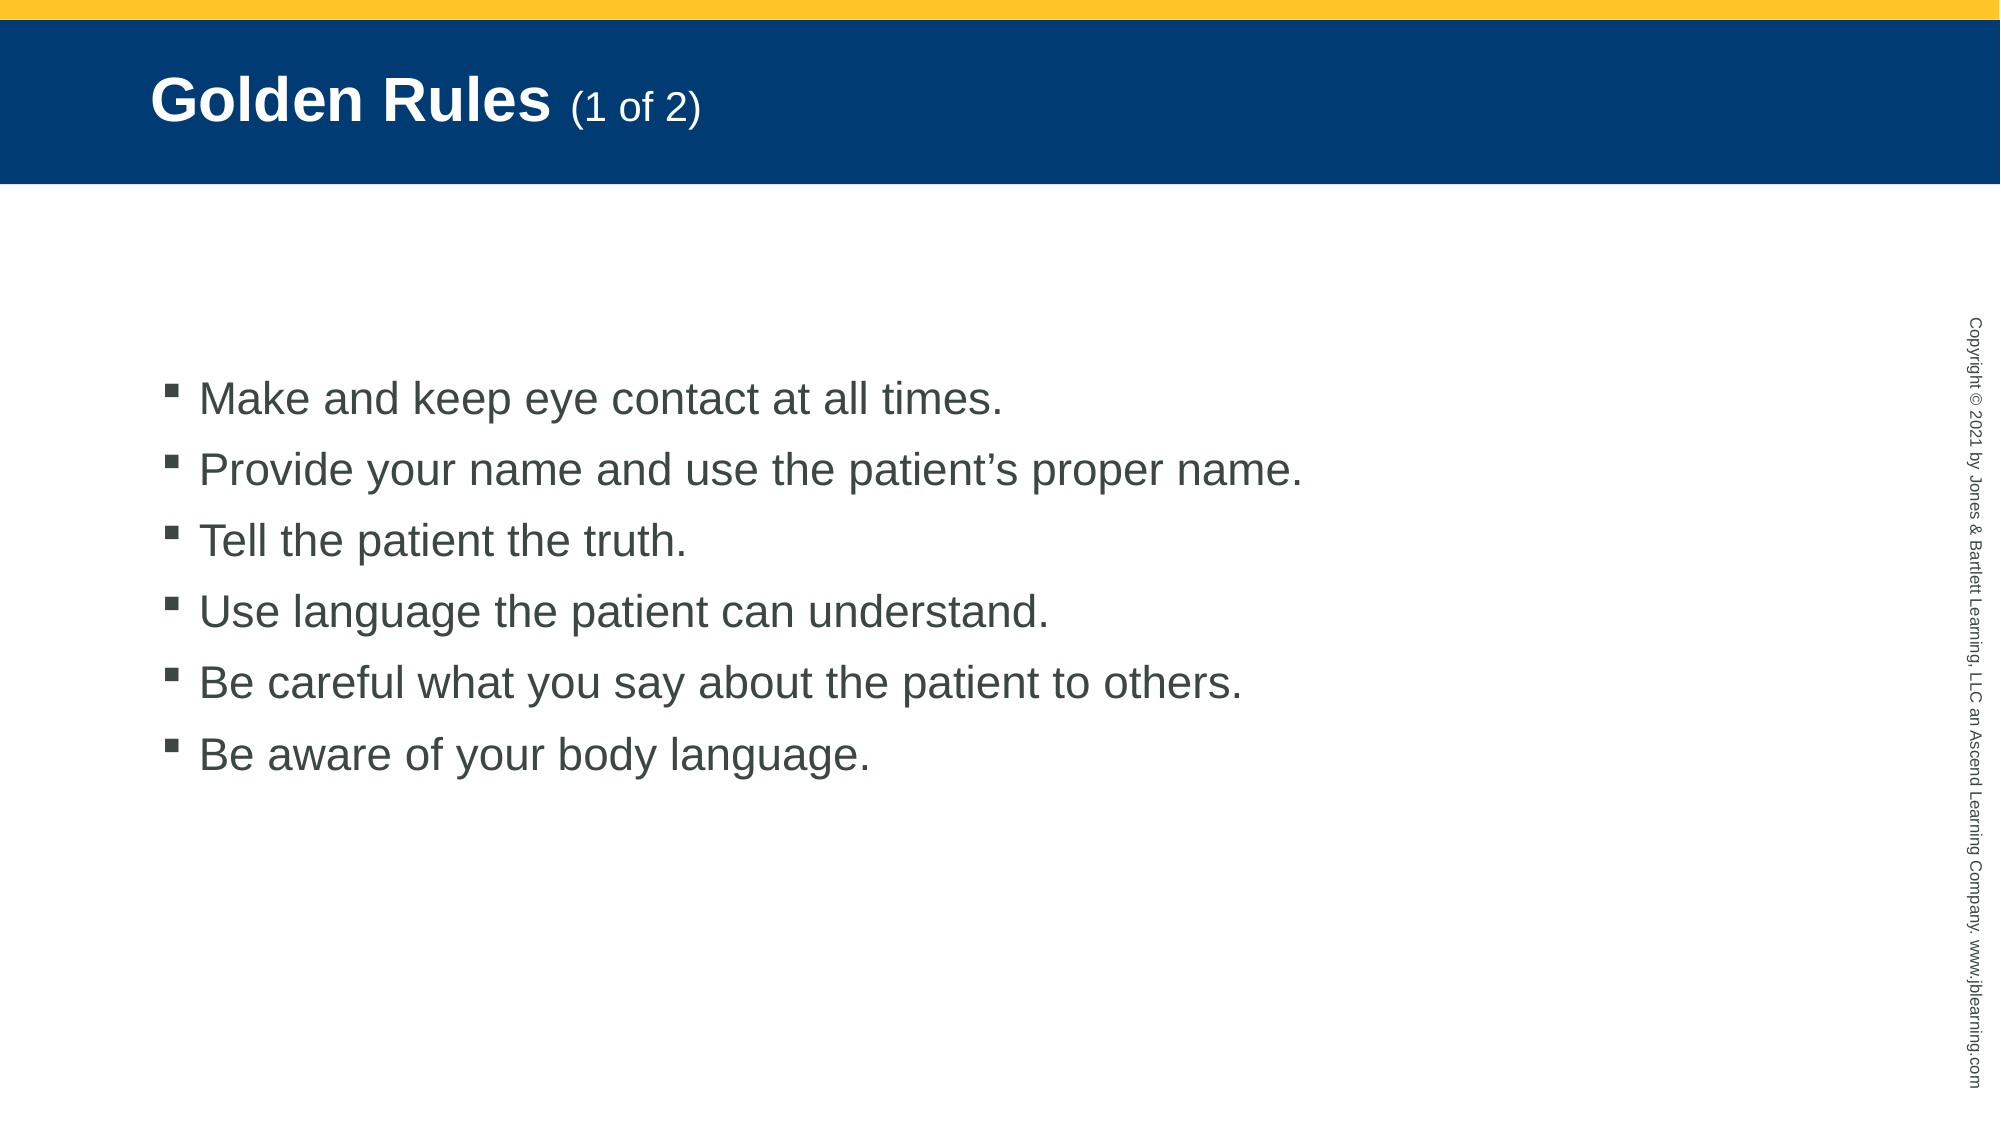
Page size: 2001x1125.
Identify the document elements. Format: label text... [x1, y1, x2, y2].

title Golden Rules (1 of 2) [0, 19, 2000, 185]
list Make and keep eye contact at all times. Provide your name and use the patient’s proper name. Tell the patient the truth. Use language the patient can understand. Be careful what you say about the patient to others. Be aware of your body language. [146, 361, 1859, 1016]
